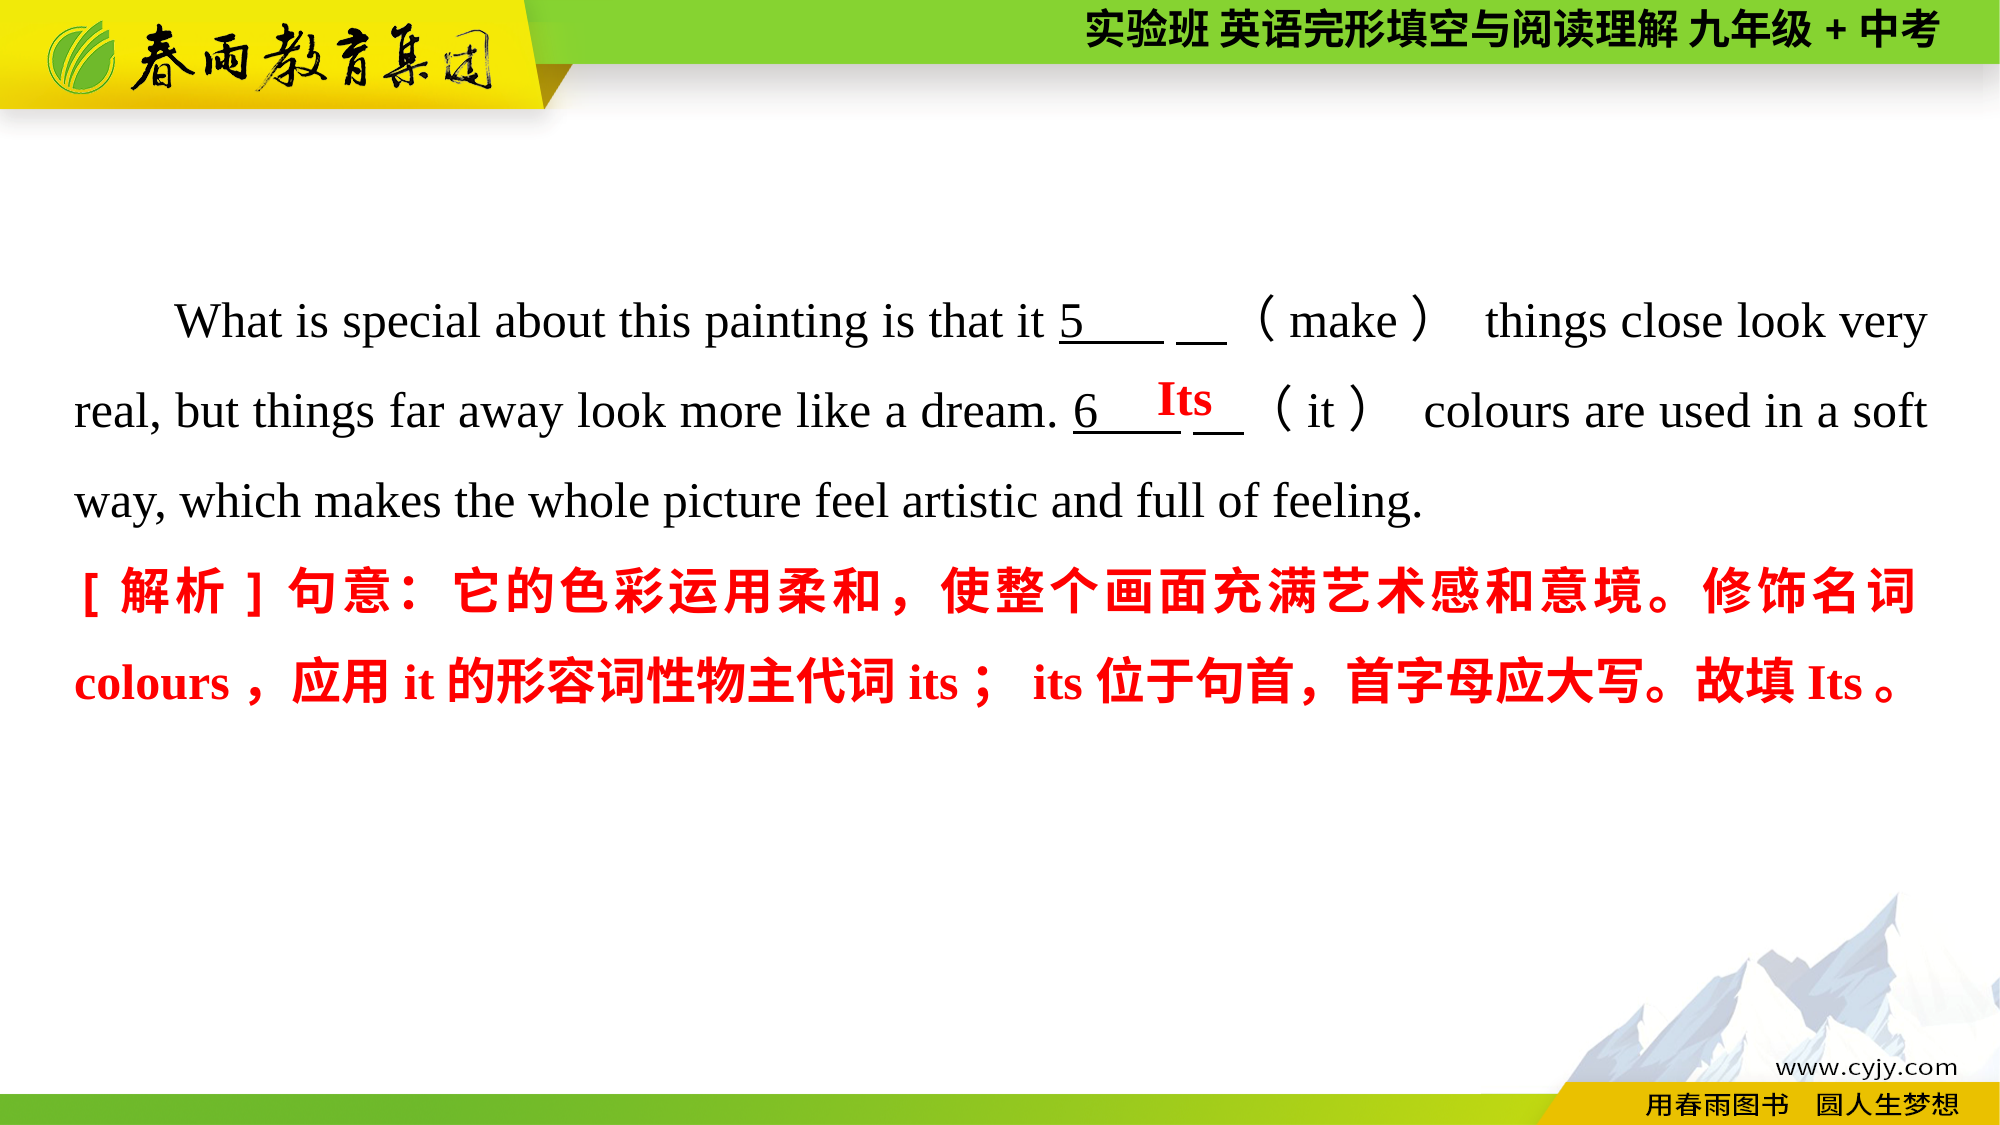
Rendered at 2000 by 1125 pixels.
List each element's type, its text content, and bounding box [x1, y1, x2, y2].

text_box Its [1142, 358, 1228, 433]
list What is special about this painting is that it 5 （make） things close look very real, but things far away look more like a dream. 6 （it） colours are used in a soft way, which makes the whole picture feel artistic and full of feeling. [59, 250, 1944, 538]
picture [0, 0, 2000, 1125]
text_box [解析]句意：它的色彩运用柔和，使整个画面充满艺术感和意境。修饰名词colours，应用it的形容词性物主代词its；its位于句首，首字母应大写。故填Its。 [59, 538, 1944, 718]
